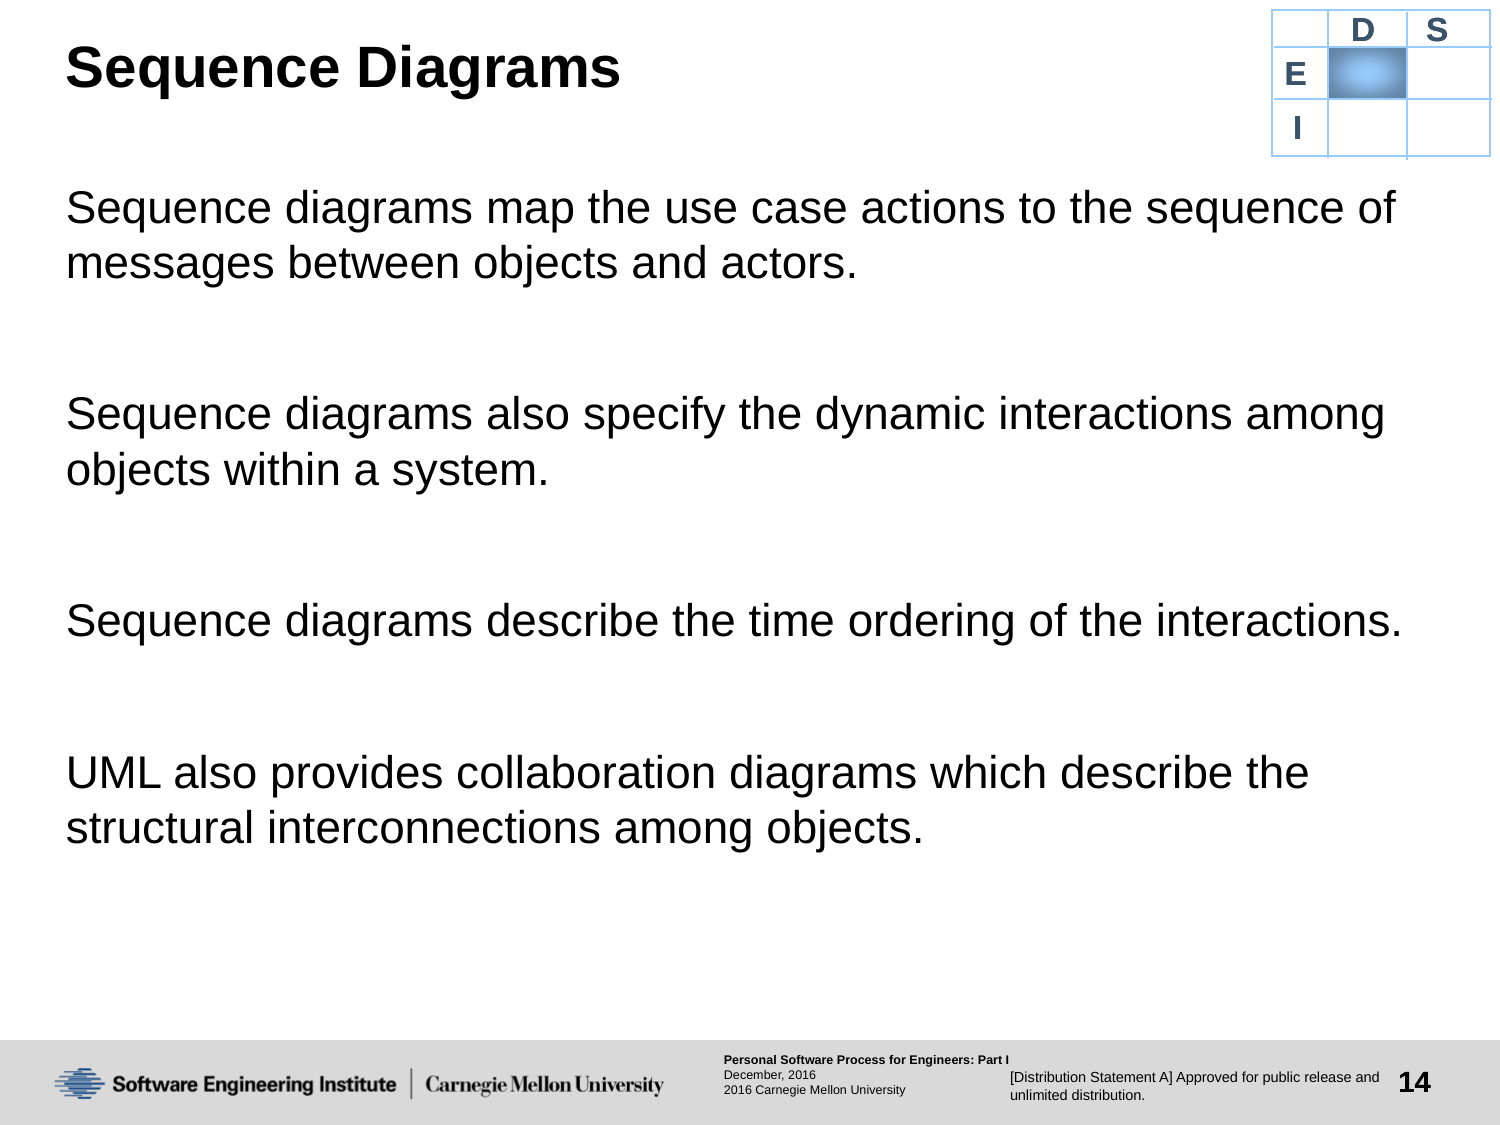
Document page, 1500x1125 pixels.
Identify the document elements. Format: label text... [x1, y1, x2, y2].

picture [1269, 1, 1496, 163]
title Sequence Diagrams [65, 37, 1269, 148]
list Sequence diagrams map the use case actions to the sequence of messages between objects and actors. Sequence diagrams also specify the dynamic interactions among objects within a system. Sequence diagrams describe the time ordering of the interactions. UML also provides collaboration diagrams which describe the structural interconnections among objects. [65, 177, 1431, 1000]
picture [46, 1061, 673, 1104]
